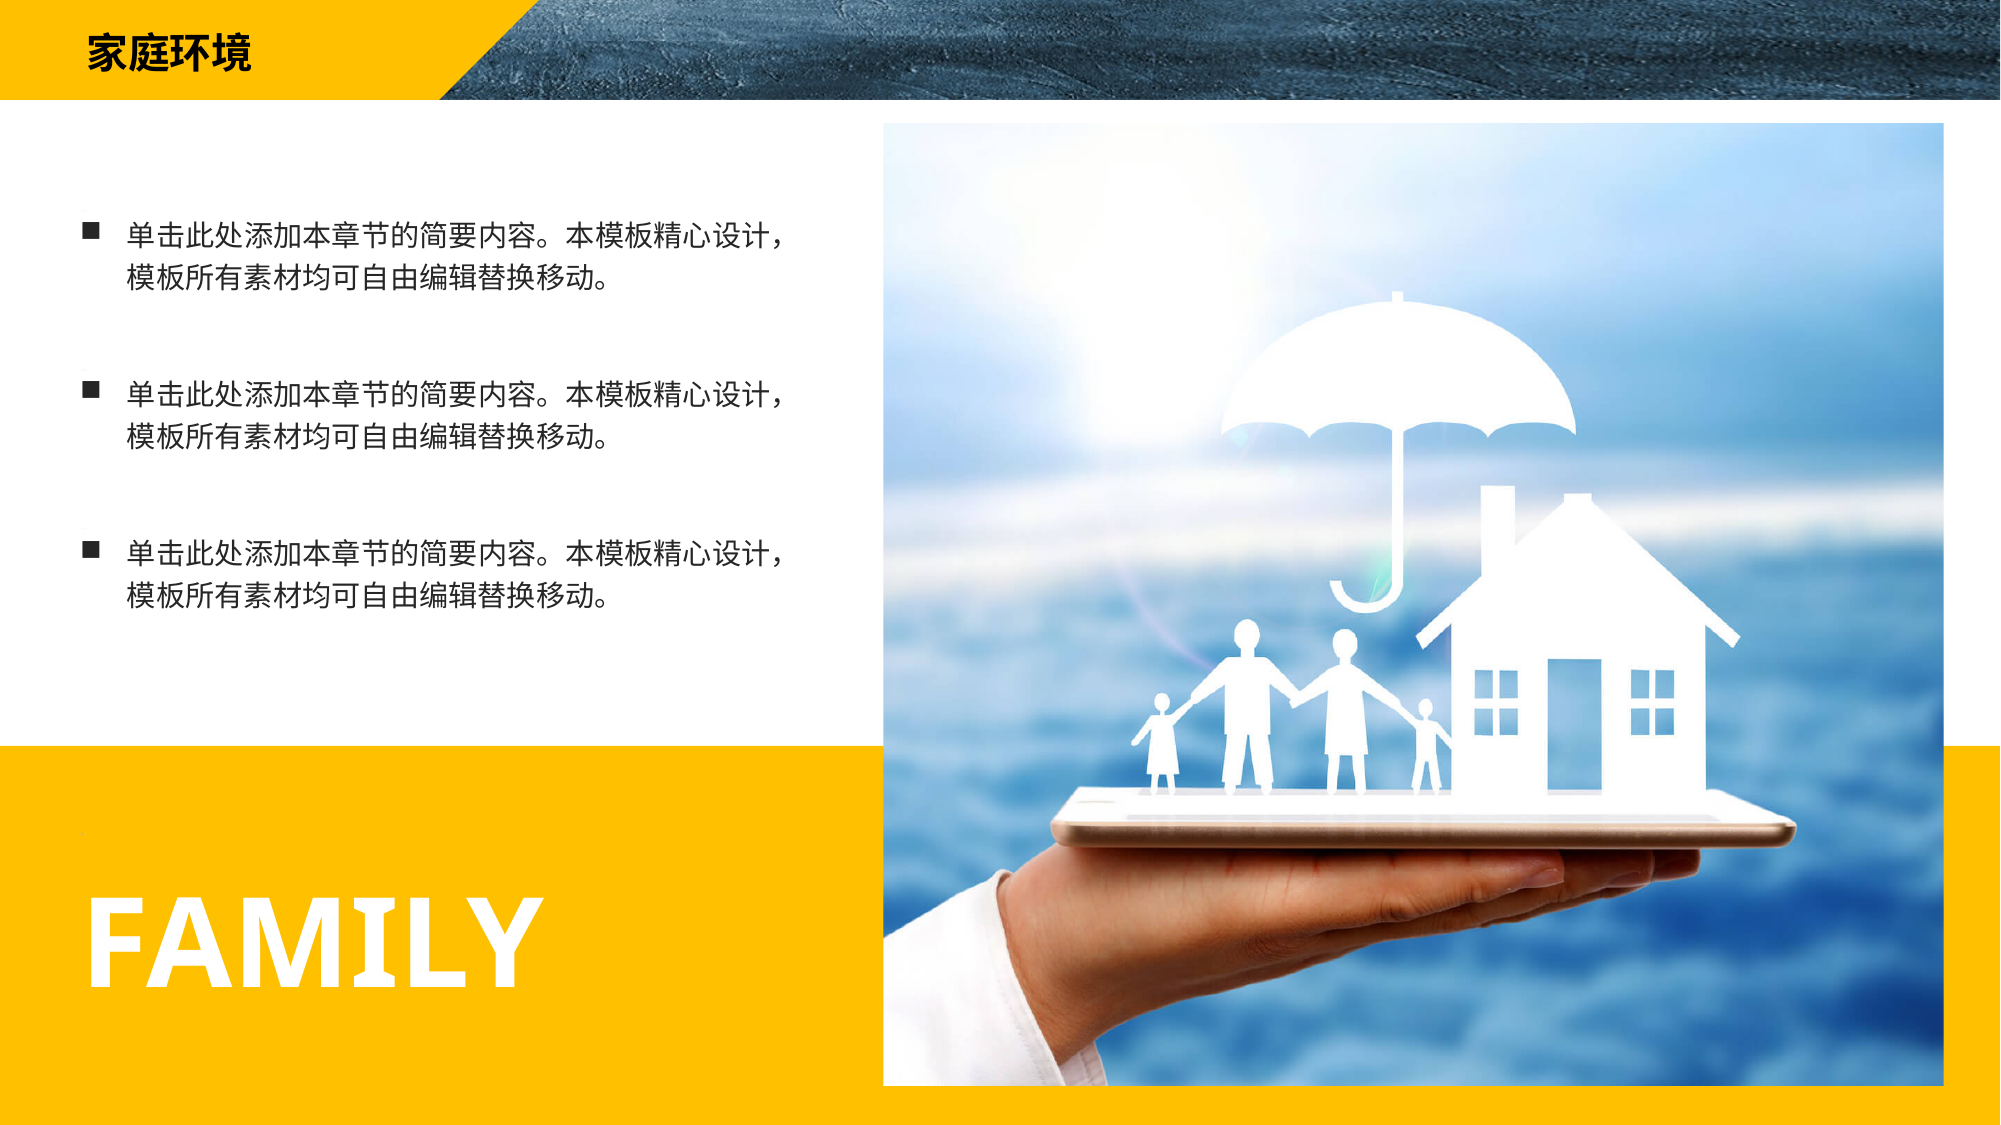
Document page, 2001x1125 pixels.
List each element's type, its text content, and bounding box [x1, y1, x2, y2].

text_box 单击此处添加本章节的简要内容。本模板精心设计，模板所有素材均可自由编辑替换移动。 [80, 210, 771, 295]
text_box 单击此处添加本章节的简要内容。本模板精心设计，模板所有素材均可自由编辑替换移动。 [80, 369, 771, 454]
text_box FAMILY [80, 832, 771, 1013]
text_box [882, 122, 1945, 1086]
picture [440, 0, 2001, 100]
text_box 家庭环境 [71, 19, 674, 84]
text_box [0, 745, 2000, 1125]
text_box 单击此处添加本章节的简要内容。本模板精心设计，模板所有素材均可自由编辑替换移动。 [80, 528, 771, 613]
